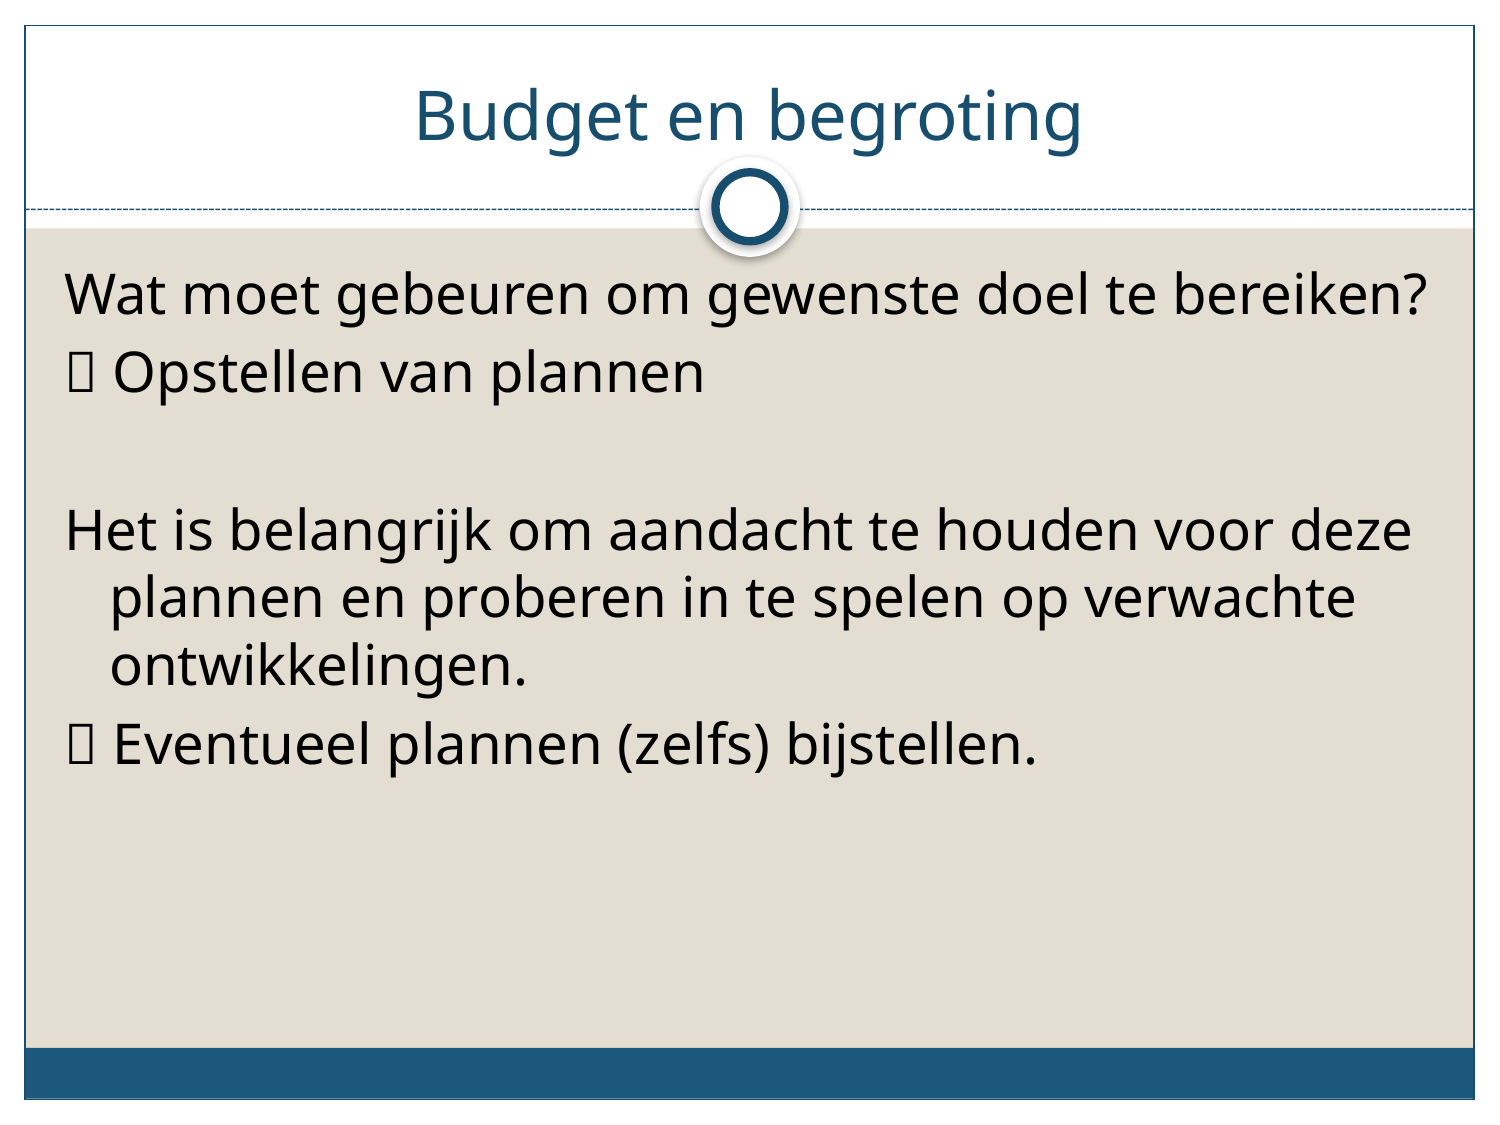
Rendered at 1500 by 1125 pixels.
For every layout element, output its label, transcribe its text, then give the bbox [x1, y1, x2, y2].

list Wat moet gebeuren om gewenste doel te bereiken?  Opstellen van plannen Het is belangrijk om aandacht te houden voor deze plannen en proberen in te spelen op verwachte ontwikkelingen.  Eventueel plannen (zelfs) bijstellen. [49, 250, 1445, 1001]
title Budget en begroting [49, 37, 1450, 162]
